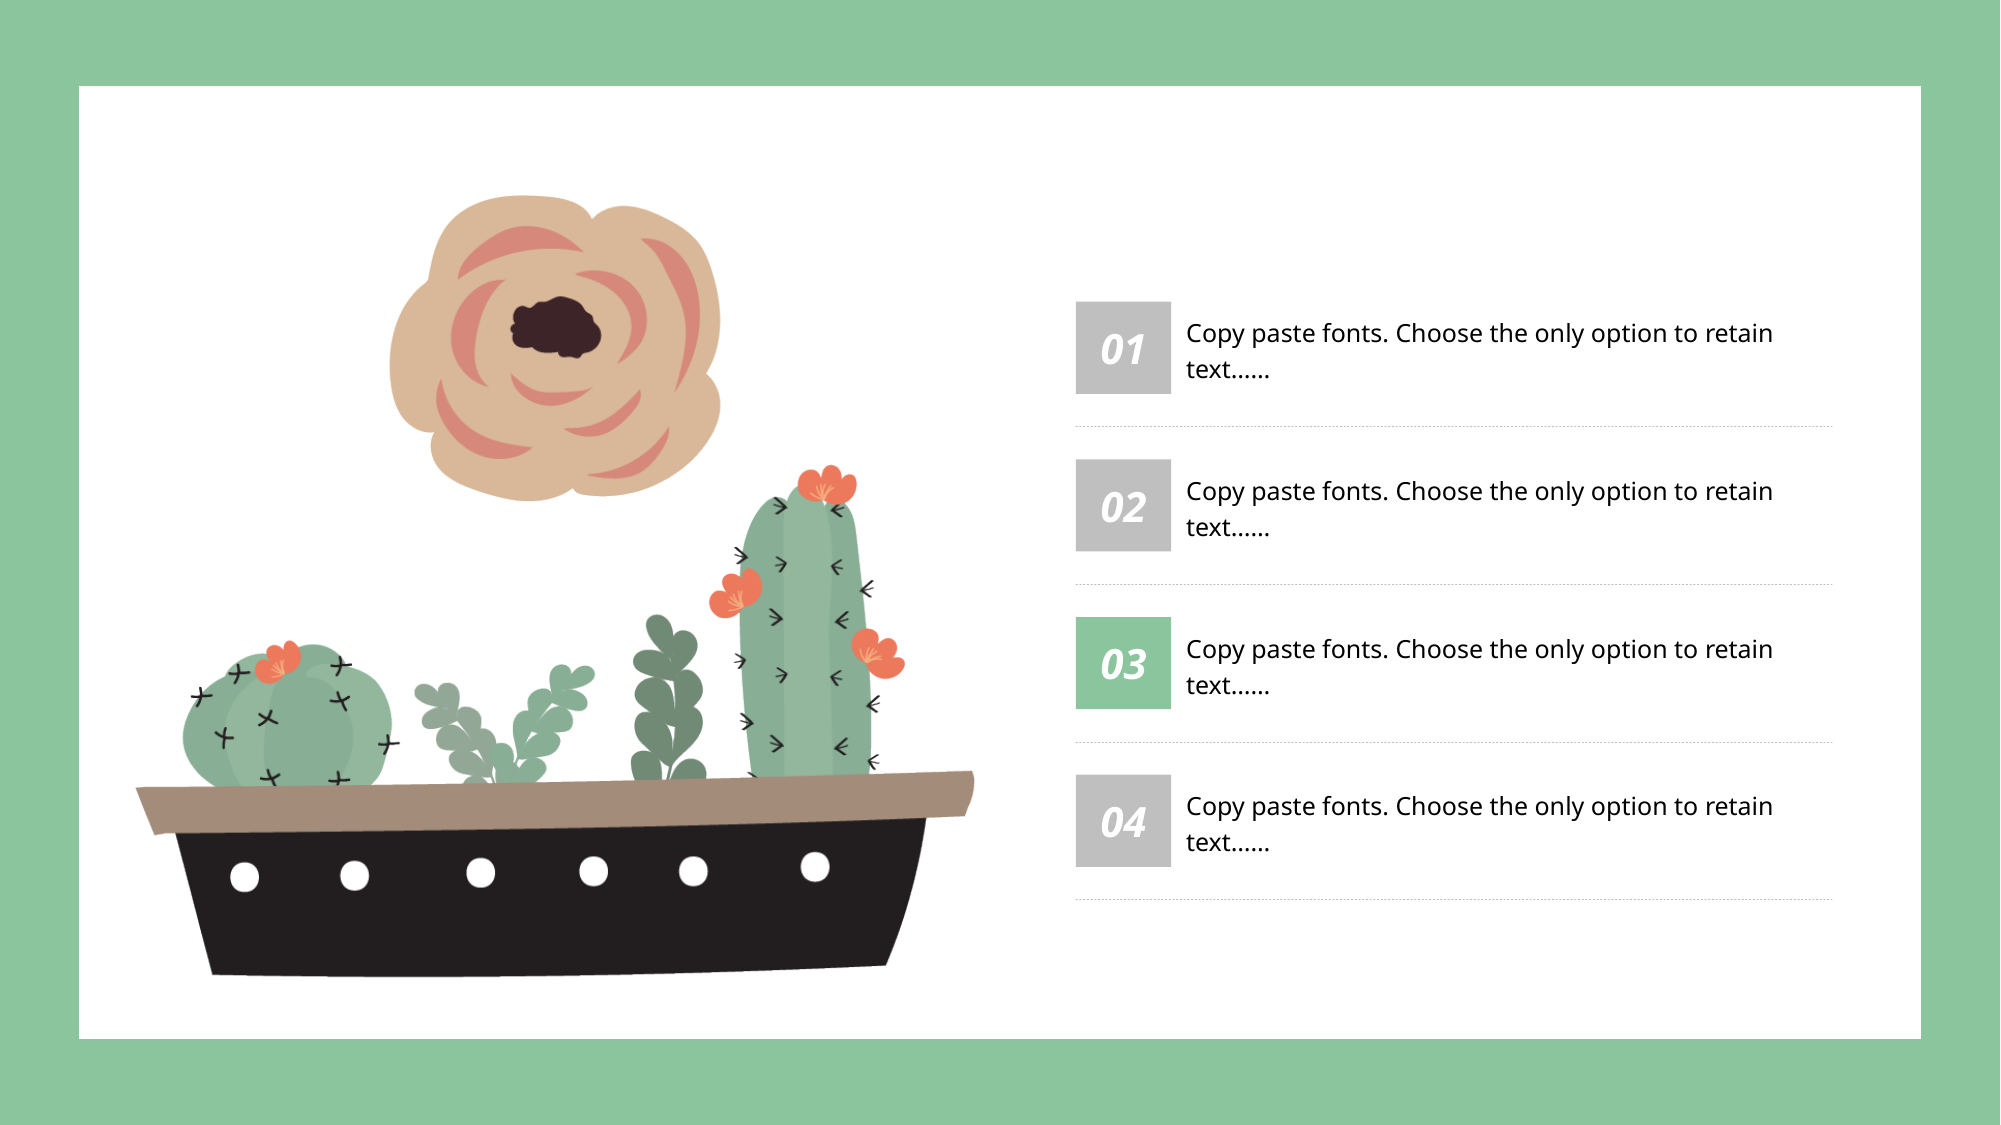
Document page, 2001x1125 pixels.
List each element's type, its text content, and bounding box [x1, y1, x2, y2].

text_box Copy paste fonts. Choose the only option to retain text…… [1172, 476, 1854, 535]
text_box Copy paste fonts. Choose the only option to retain text…… [1172, 791, 1854, 850]
text_box 03 [1075, 616, 1172, 710]
text_box 02 [1075, 458, 1172, 552]
text_box Copy paste fonts. Choose the only option to retain text…… [1172, 633, 1854, 693]
text_box 01 [1075, 301, 1172, 395]
text_box 04 [1075, 774, 1172, 868]
text_box Copy paste fonts. Choose the only option to retain text…… [1172, 318, 1854, 377]
picture [87, 149, 1018, 1068]
text_box [86, 94, 1913, 1031]
